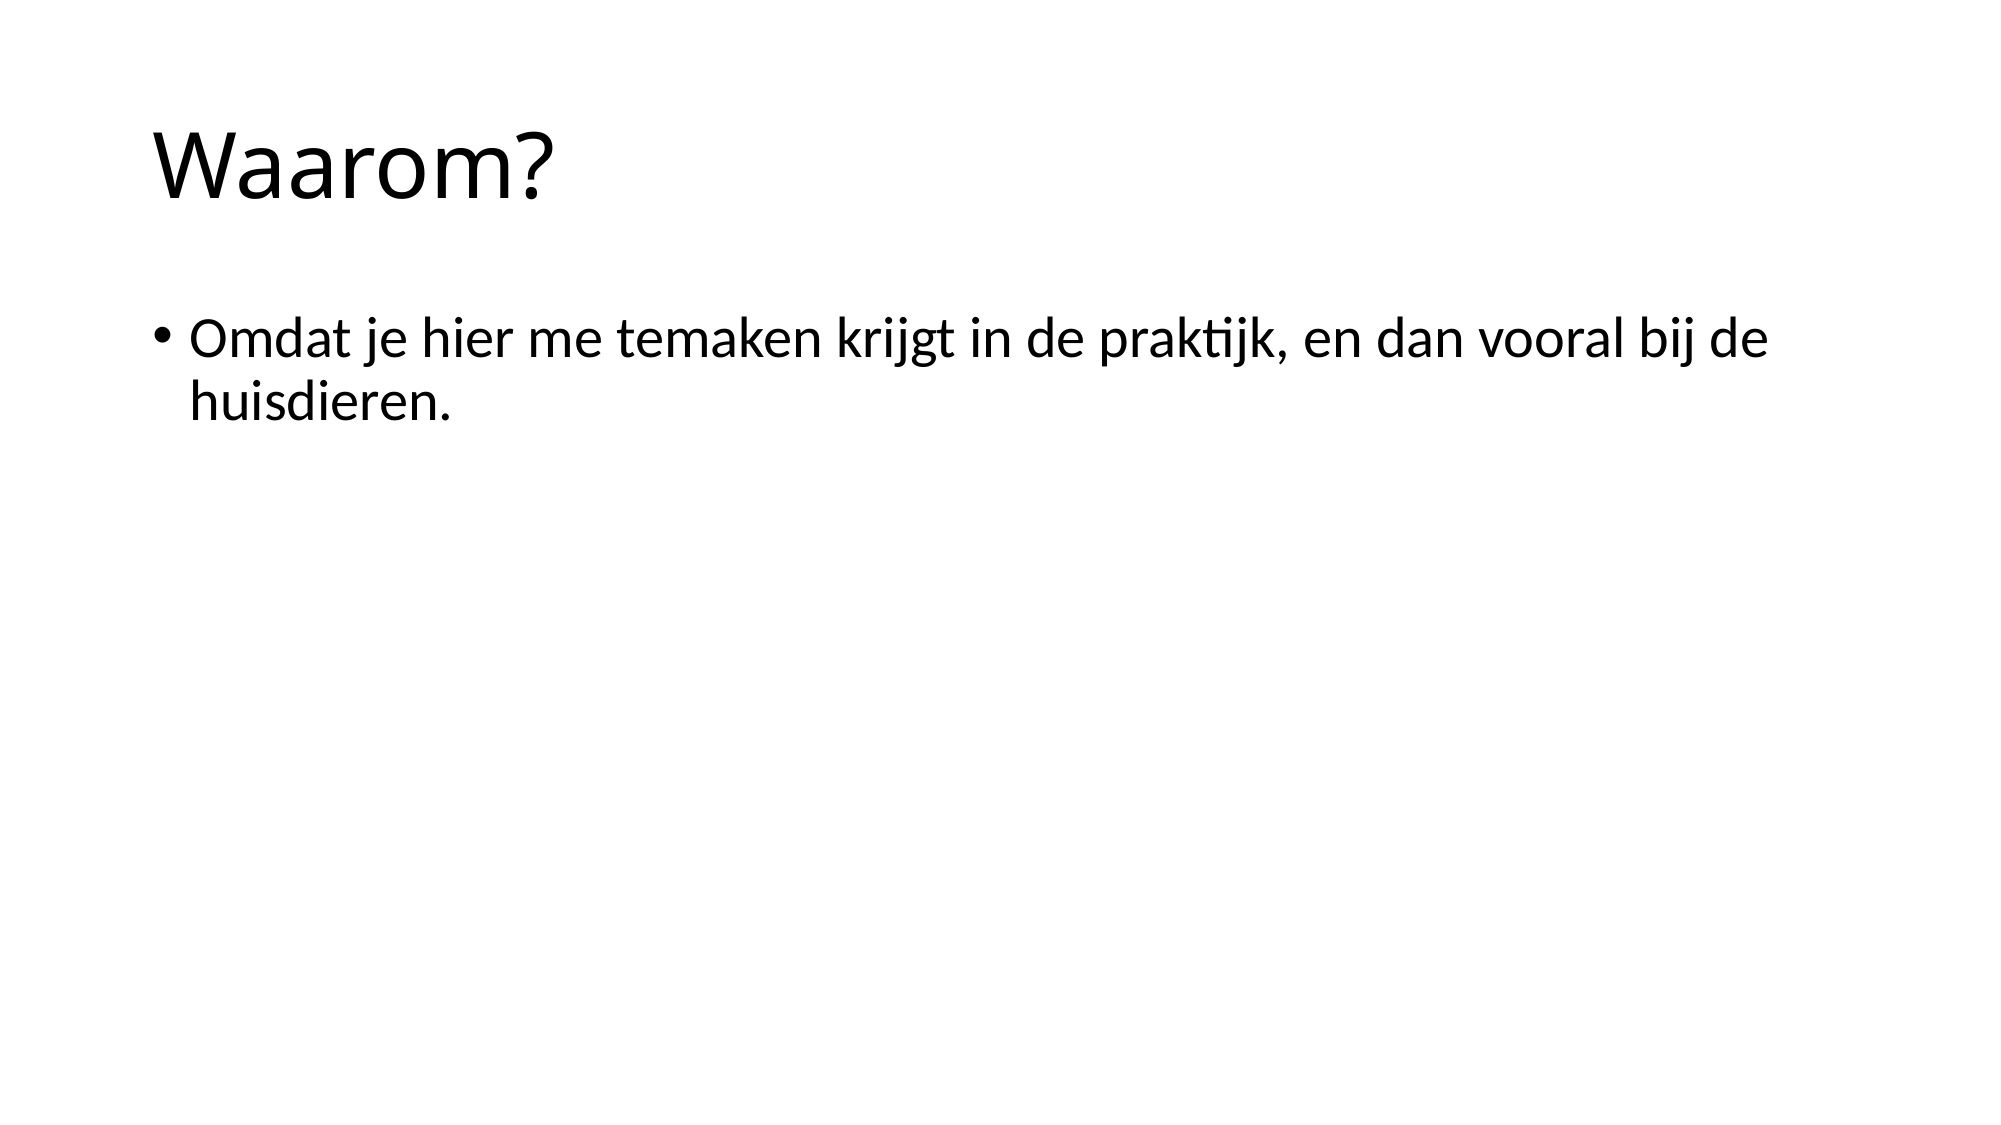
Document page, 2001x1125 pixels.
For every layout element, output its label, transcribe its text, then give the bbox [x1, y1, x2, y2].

list Omdat je hier me temaken krijgt in de praktijk, en dan vooral bij de huisdieren. [137, 299, 1863, 1014]
title Waarom? [137, 59, 1863, 278]
